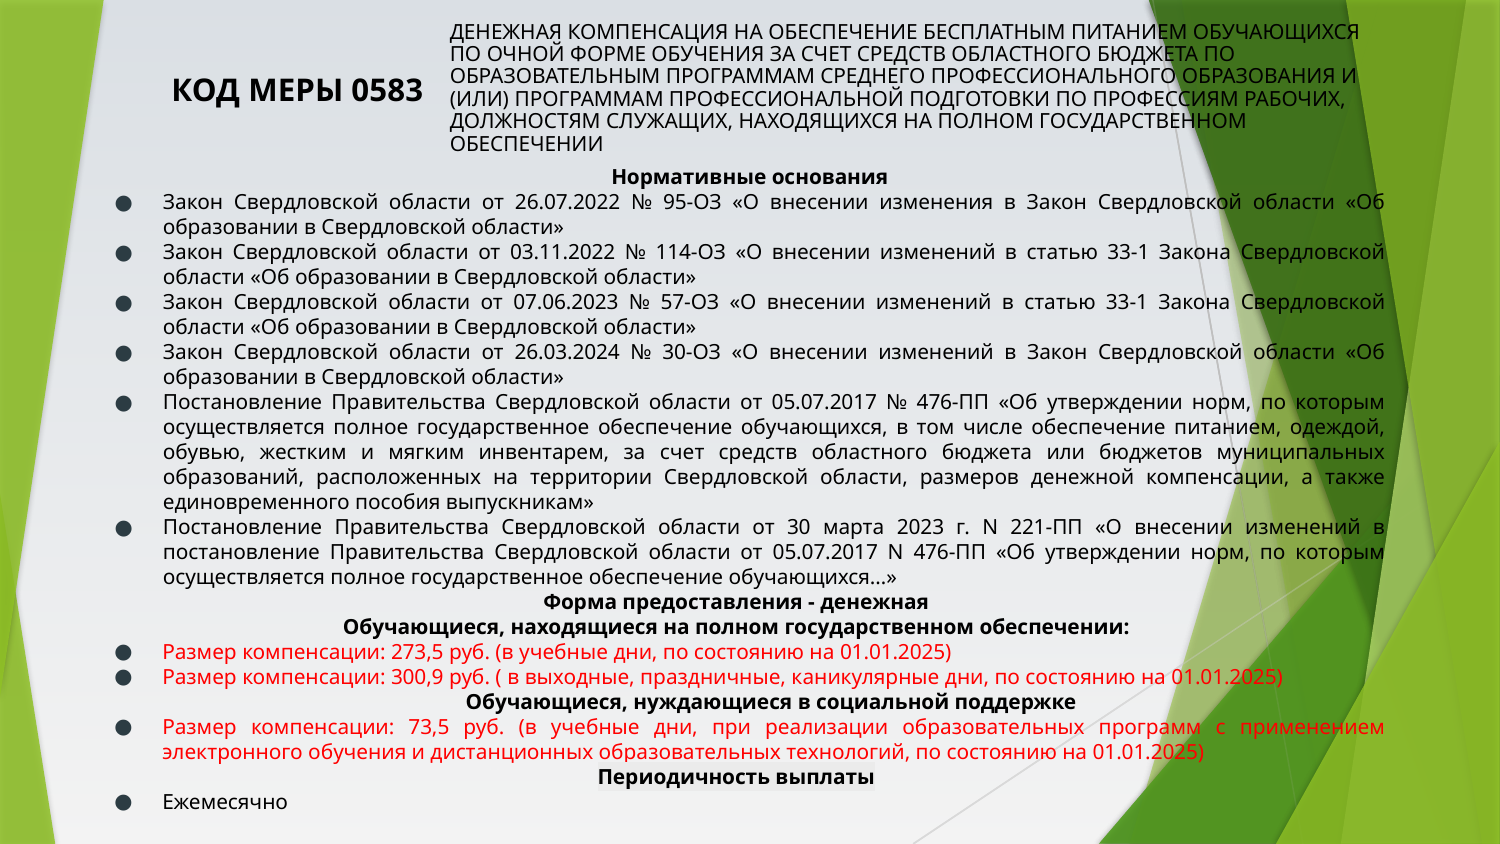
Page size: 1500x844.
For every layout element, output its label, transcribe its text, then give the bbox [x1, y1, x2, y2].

text_box ДЕНЕЖНАЯ КОМПЕНСАЦИЯ НА ОБЕСПЕЧЕНИЕ БЕСПЛАТНЫМ ПИТАНИЕМ ОБУЧАЮЩИХСЯ ПО ОЧНОЙ ФОРМЕ ОБУЧЕНИЯ ЗА СЧЕТ СРЕДСТВ ОБЛАСТНОГО БЮДЖЕТА ПО ОБРАЗОВАТЕЛЬНЫМ ПРОГРАММАМ СРЕДНЕГО ПРОФЕССИОНАЛЬНОГО ОБРАЗОВАНИЯ И (ИЛИ) ПРОГРАММАМ ПРОФЕССИОНАЛЬНОЙ ПОДГОТОВКИ ПО ПРОФЕССИЯМ РАБОЧИХ, ДОЛЖНОСТЯМ СЛУЖАЩИХ, НАХОДЯЩИХСЯ НА ПОЛНОМ ГОСУДАРСТВЕННОМ ОБЕСПЕЧЕНИИ [439, 32, 1384, 145]
text_box КОД МЕРЫ 0583 [122, 32, 439, 145]
text_box Нормативные основания Закон Свердловской области от 26.07.2022 № 95-ОЗ «О внесении изменения в Закон Свердловской области «Об образовании в Свердловской области» Закон Свердловской области от 03.11.2022 № 114-ОЗ «О внесении изменений в статью 33-1 Закона Свердловской области «Об образовании в Свердловской области» Закон Свердловской области от 07.06.2023 № 57-ОЗ «О внесении изменений в статью 33-1 Закона Свердловской области «Об образовании в Свердловской области» Закон Свердловской области от 26.03.2024 № 30-ОЗ «О внесении изменений в Закон Свердловской области «Об образовании в Свердловской области» Постановление Правительства Свердловской области от 05.07.2017 № 476-ПП «Об утверждении норм, по которым осуществляется полное государственное обеспечение обучающихся, в том числе обеспечение питанием, одеждой, обувью, жестким и мягким инвентарем, за счет средств областного бюджета или бюджетов муниципальных образований, расположенных на территории Свердловской области, размеров денежной компенсации, а также единовременного пособия выпускникам» Постановление Правительства Свердловской области от 30 марта 2023 г. N 221-ПП «О внесении изменений в постановление Правительства Свердловской области от 05.07.2017 N 476-ПП «Об утверждении норм, по которым осуществляется полное государственное обеспечение обучающихся…» Форма предоставления - денежная Обучающиеся, находящиеся на полном государственном обеспечении: Размер компенсации: 273,5 руб. (в учебные дни, по состоянию на 01.01.2025) Размер компенсации: 300,9 руб. ( в выходные, праздничные, каникулярные дни, по состоянию на 01.01.2025) Обучающиеся, нуждающиеся в социальной поддержке Размер компенсации: 73,5 руб. (в учебные дни, при реализации образовательных программ с применением электронного обучения и дистанционных образовательных технологий, по состоянию на 01.01.2025) Периодичность выплаты Ежемесячно [76, 175, 1397, 759]
